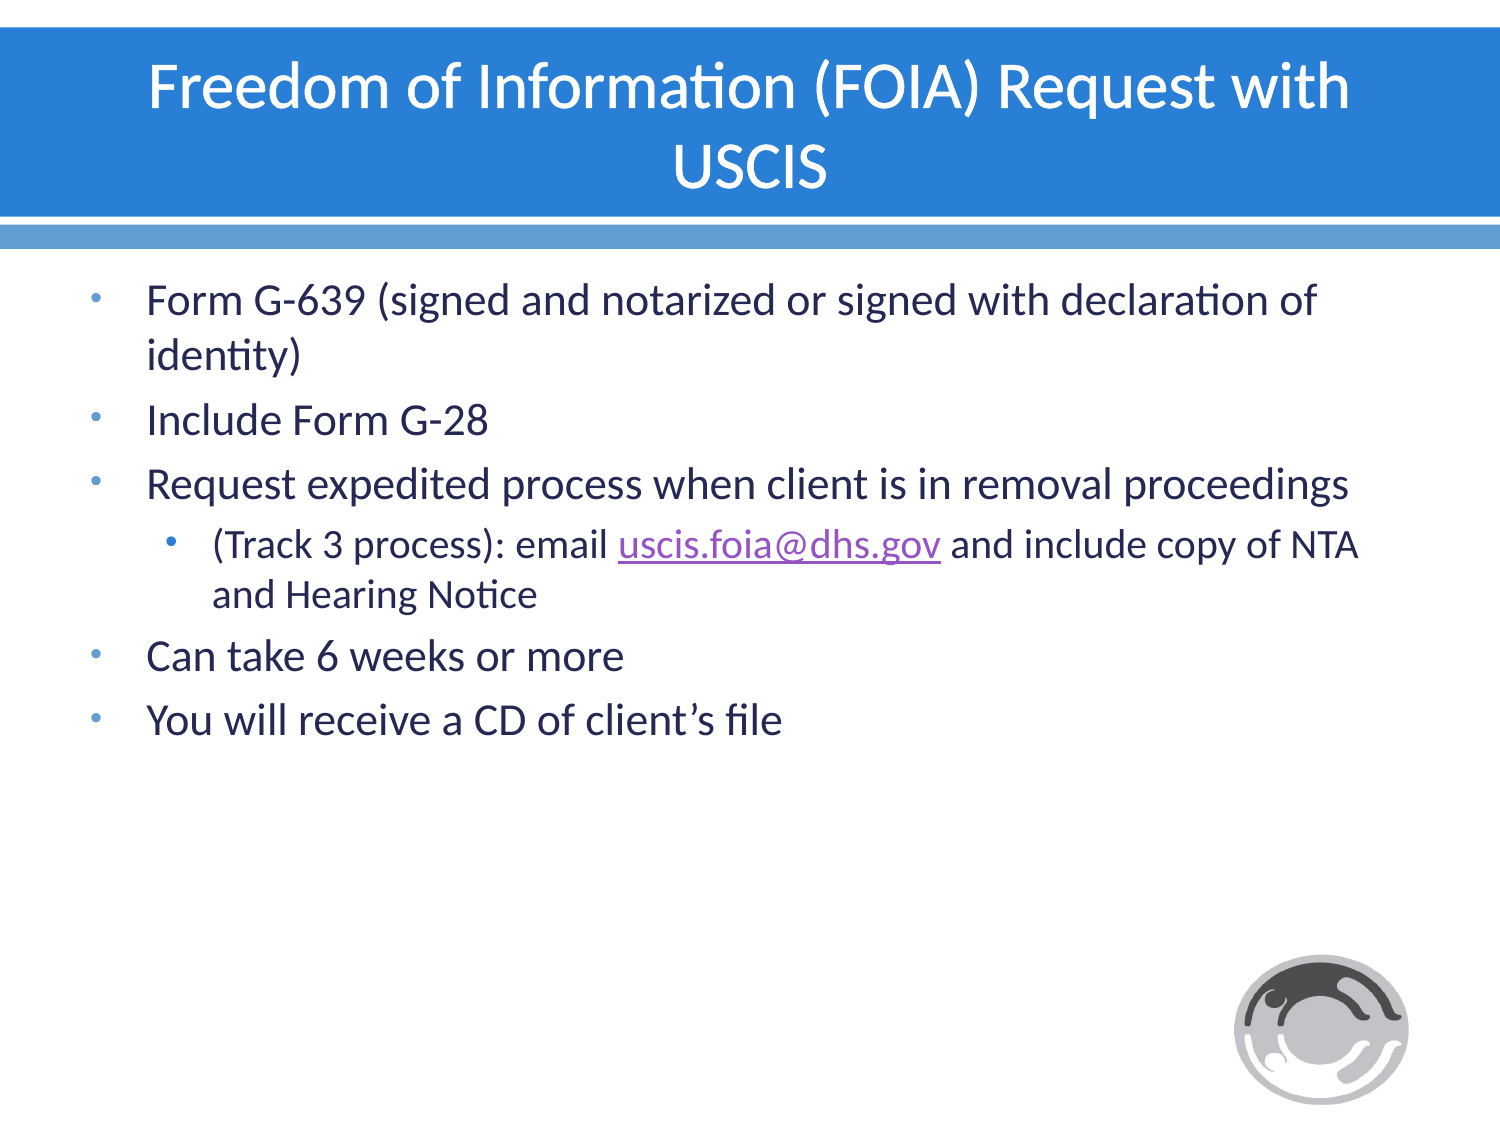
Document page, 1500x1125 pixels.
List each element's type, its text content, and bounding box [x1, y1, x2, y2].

title Freedom of Information (FOIA) Request with USCIS [75, 29, 1425, 213]
list Form G-639 (signed and notarized or signed with declaration of identity) Include Form G-28 Request expedited process when client is in removal proceedings (Track 3 process): email uscis.foia@dhs.gov and include copy of NTA and Hearing Notice Can take 6 weeks or more You will receive a CD of client’s file [75, 262, 1425, 1005]
picture [1234, 1005, 1424, 1125]
